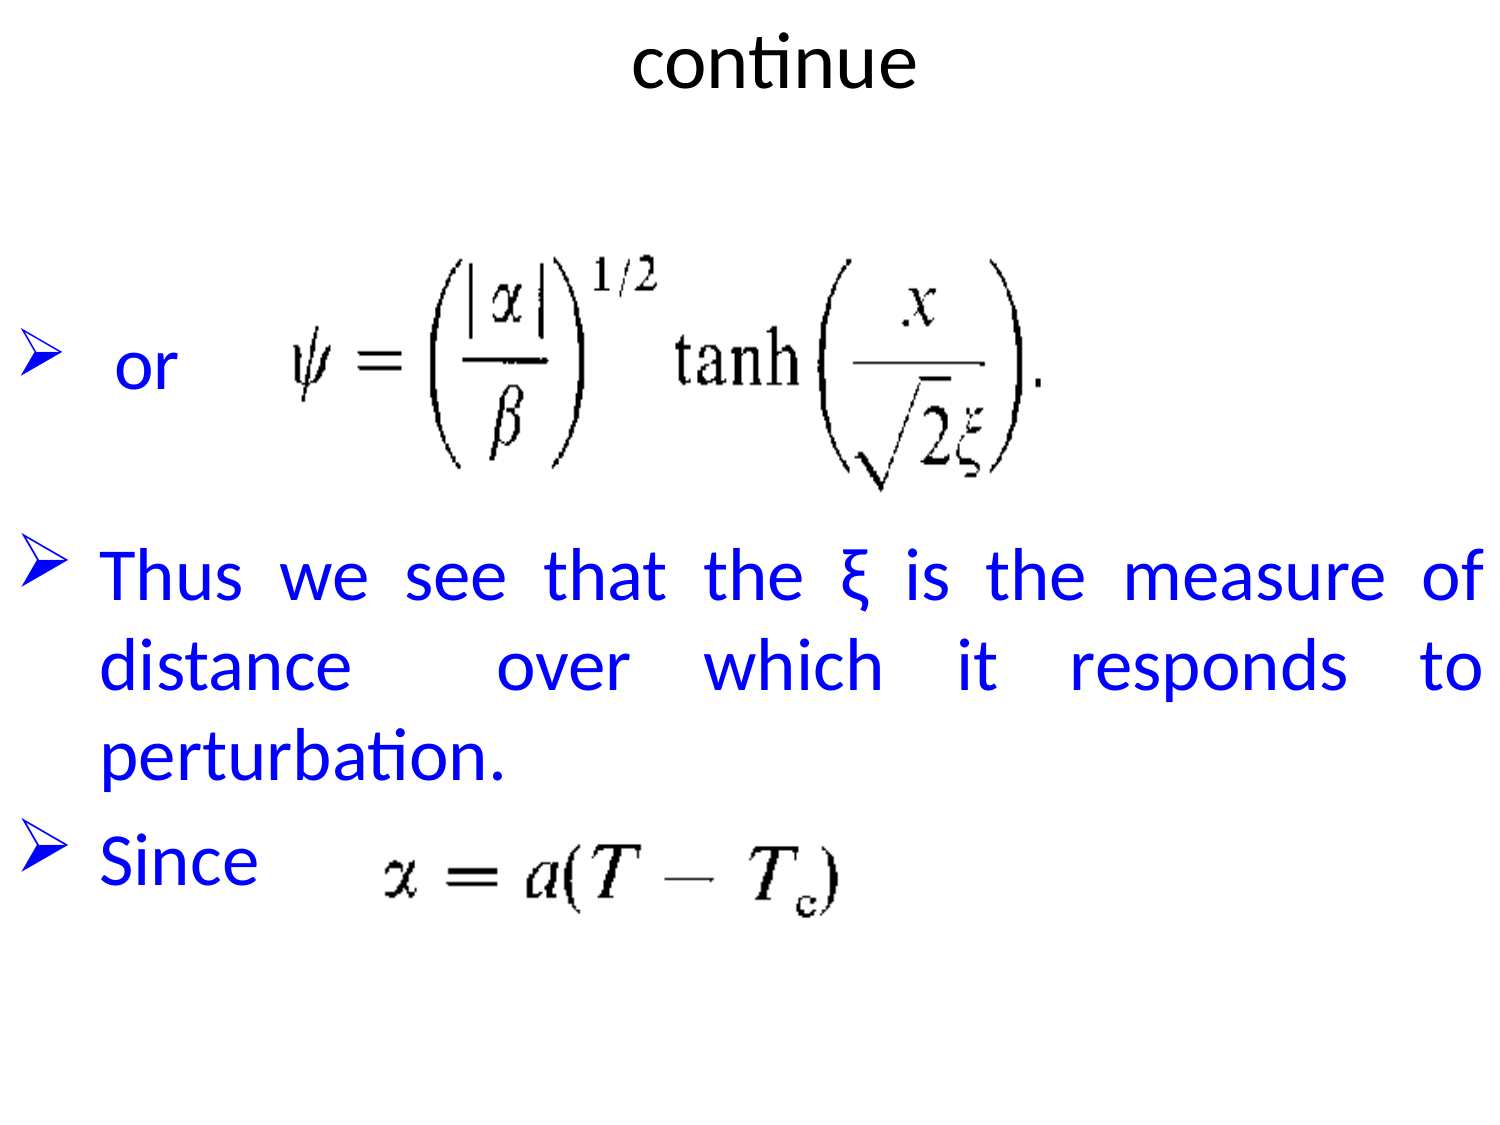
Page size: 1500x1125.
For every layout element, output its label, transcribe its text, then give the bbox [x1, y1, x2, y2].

picture [274, 224, 1063, 528]
picture [362, 837, 850, 924]
title continue [450, 0, 1100, 113]
subtitle or Thus we see that the ξ is the measure of distance over which it responds to perturbation. Since [0, 212, 1500, 1125]
